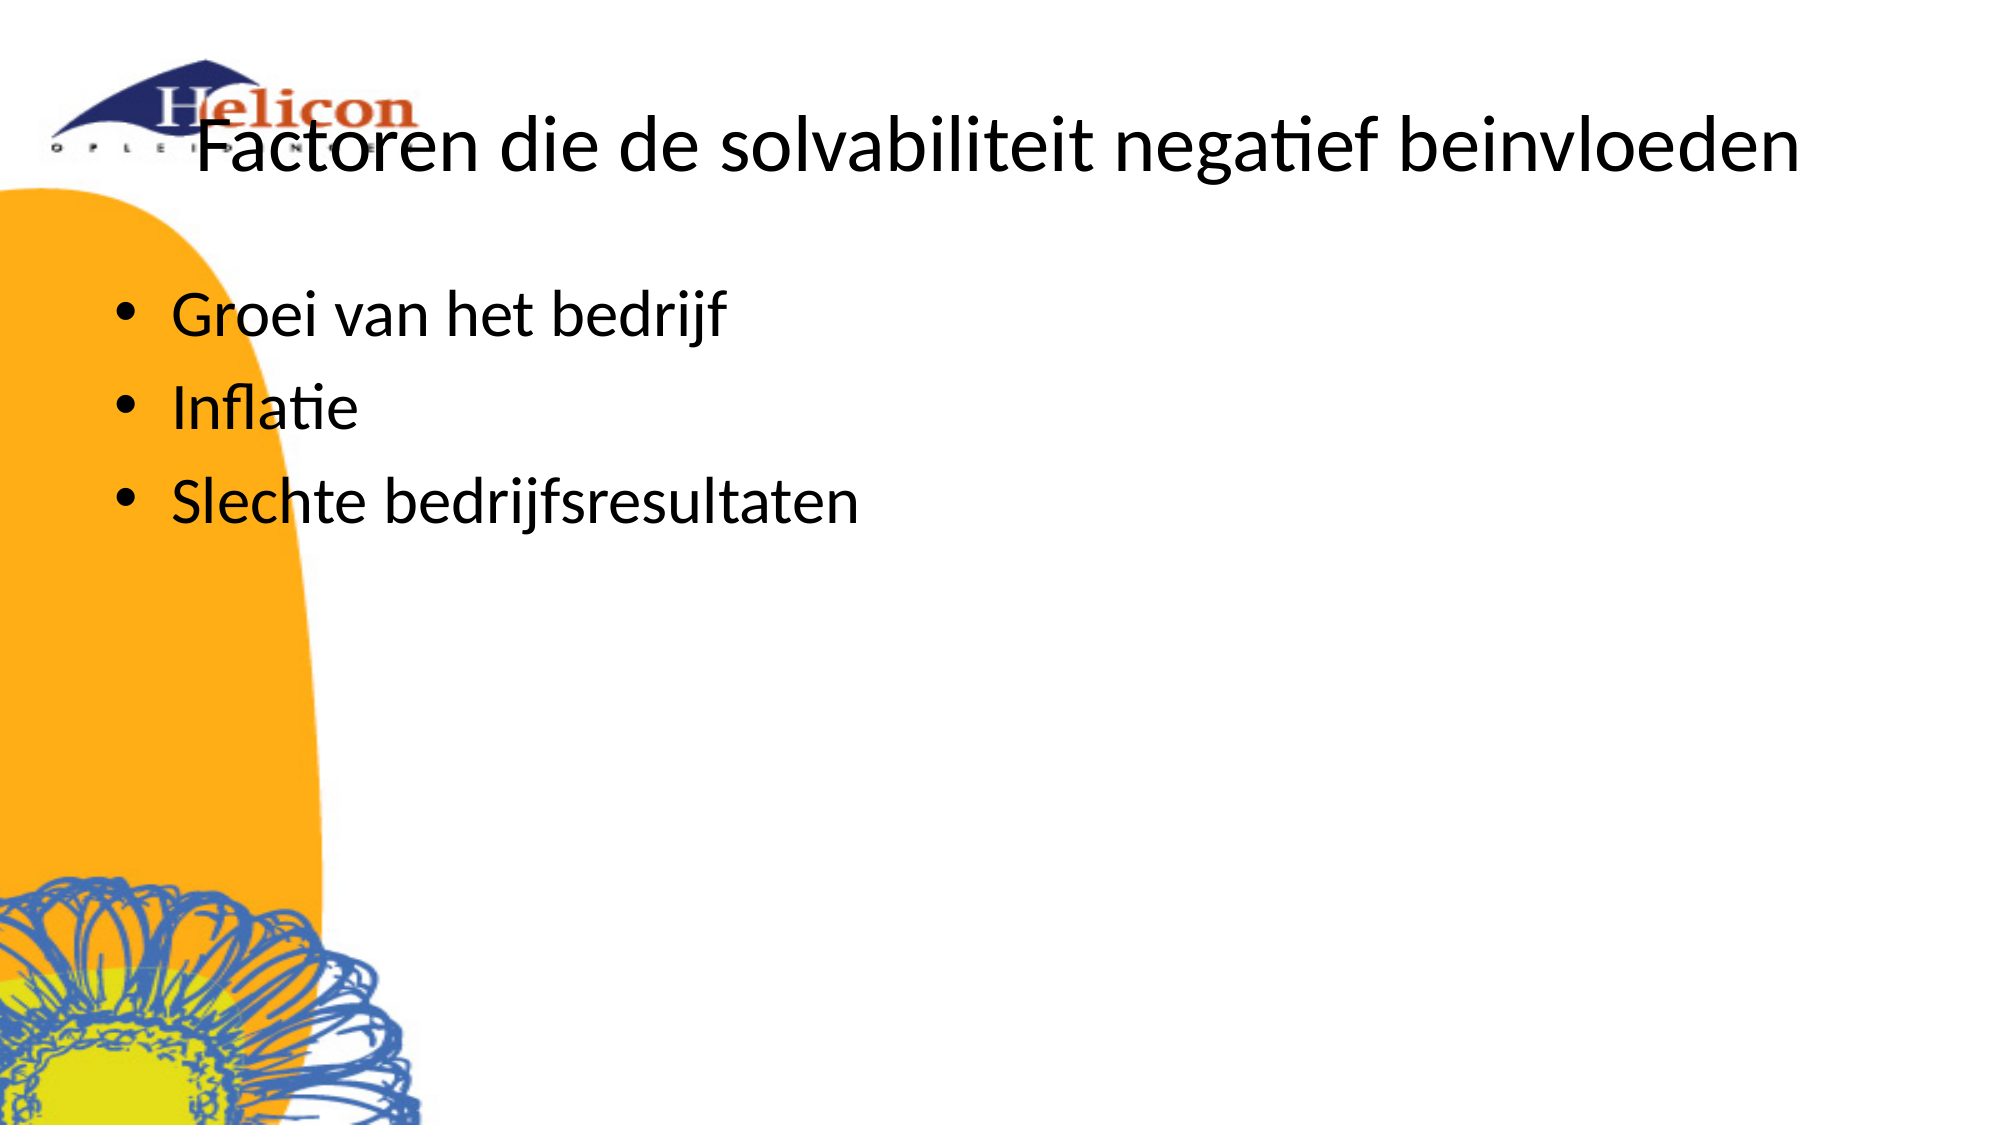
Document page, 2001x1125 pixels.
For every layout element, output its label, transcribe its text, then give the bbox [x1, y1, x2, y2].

picture [0, 0, 2001, 1125]
title Factoren die de solvabiliteit negatief beinvloeden [99, 45, 1900, 233]
list Groei van het bedrijf Inflatie Slechte bedrijfsresultaten [99, 262, 1900, 1005]
